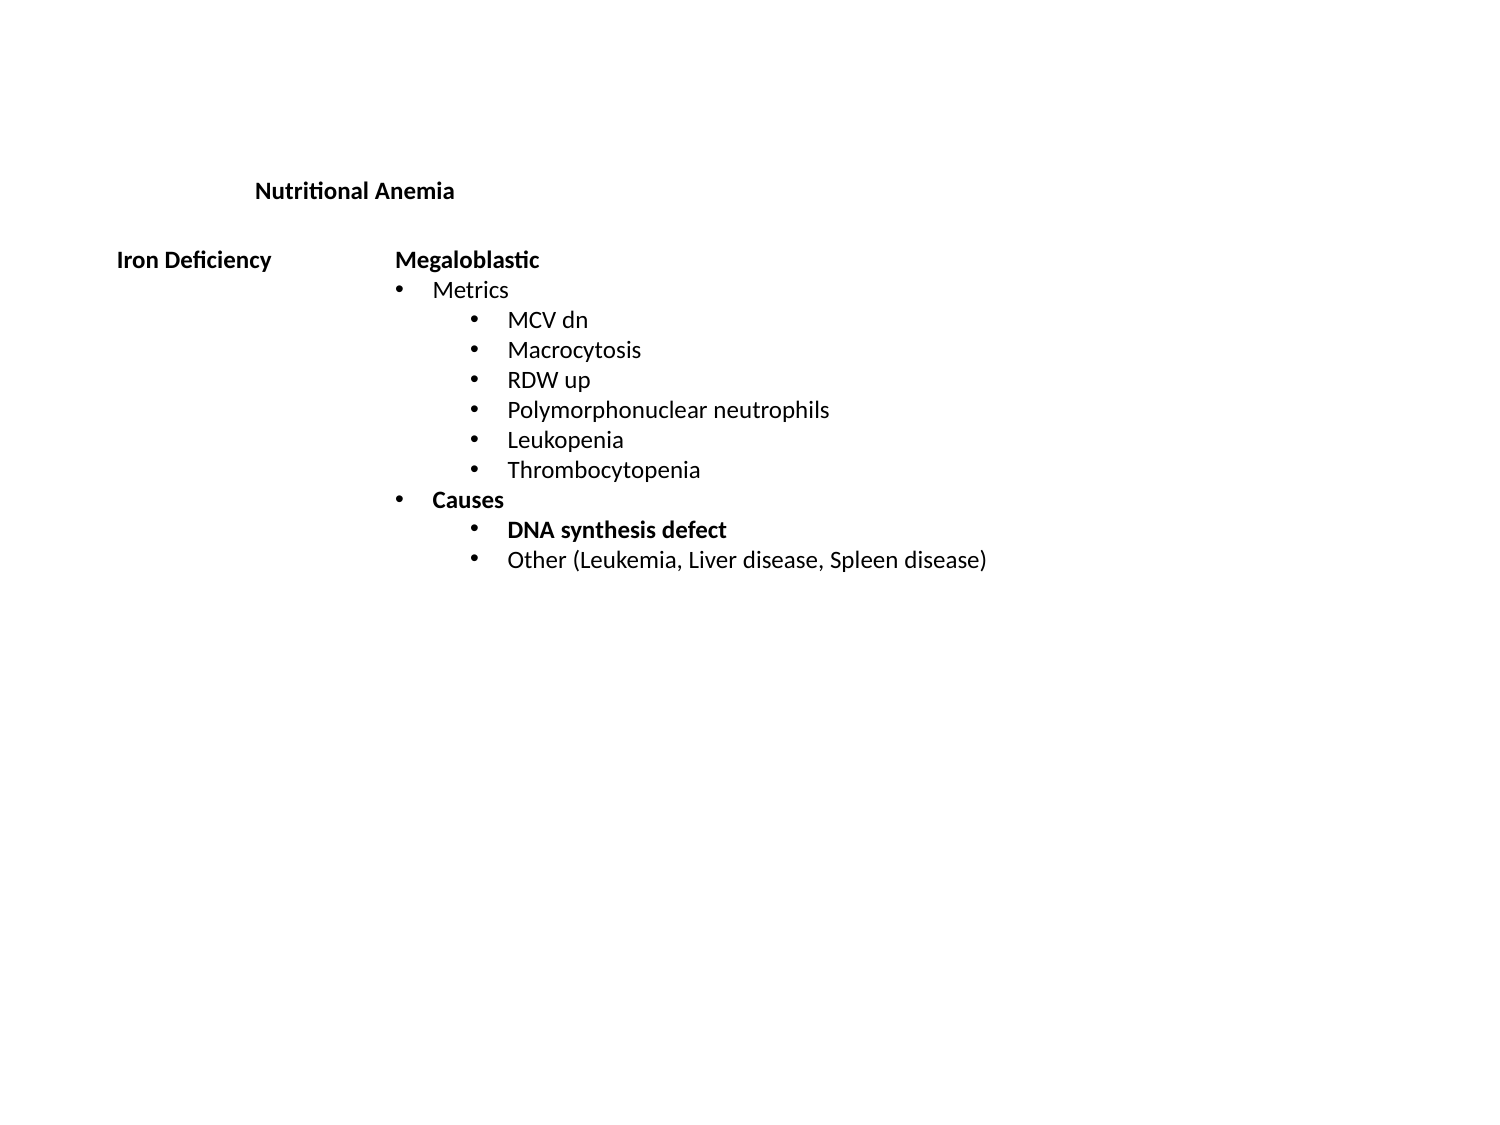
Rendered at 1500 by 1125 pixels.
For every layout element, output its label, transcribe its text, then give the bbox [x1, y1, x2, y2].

text_box Nutritional Anemia [240, 167, 471, 212]
text_box Iron Deficiency [102, 236, 287, 282]
text_box Megaloblastic Metrics MCV dn Macrocytosis RDW up Polymorphonuclear neutrophils Leukopenia Thrombocytopenia Causes DNA synthesis defect Other (Leukemia, Liver disease, Spleen disease) [380, 236, 1004, 581]
